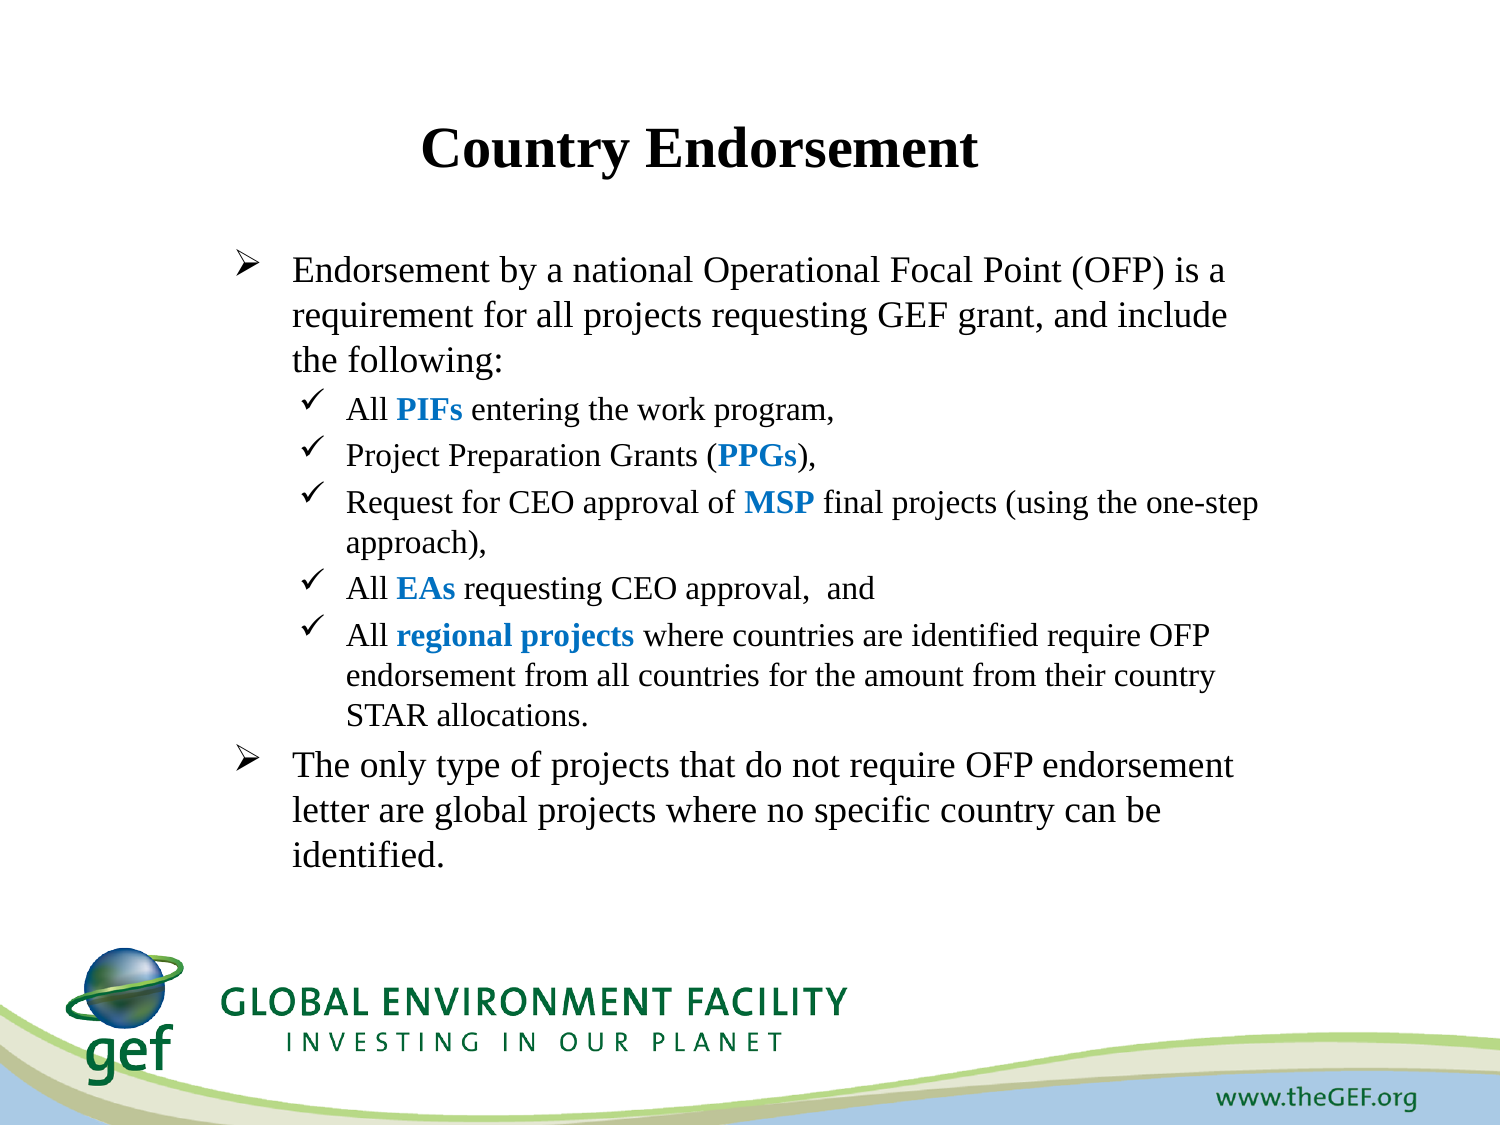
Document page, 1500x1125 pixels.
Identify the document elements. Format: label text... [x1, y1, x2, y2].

picture [0, 920, 1500, 1125]
list Endorsement by a national Operational Focal Point (OFP) is a requirement for all projects requesting GEF grant, and include the following: All PIFs entering the work program, Project Preparation Grants (PPGs), Request for CEO approval of MSP final projects (using the one-step approach), All EAs requesting CEO approval, and All regional projects where countries are identified require OFP endorsement from all countries for the amount from their country STAR allocations. The only type of projects that do not require OFP endorsement letter are global projects where no specific country can be identified. [199, 237, 1276, 951]
title Country Endorsement [262, 74, 1138, 213]
